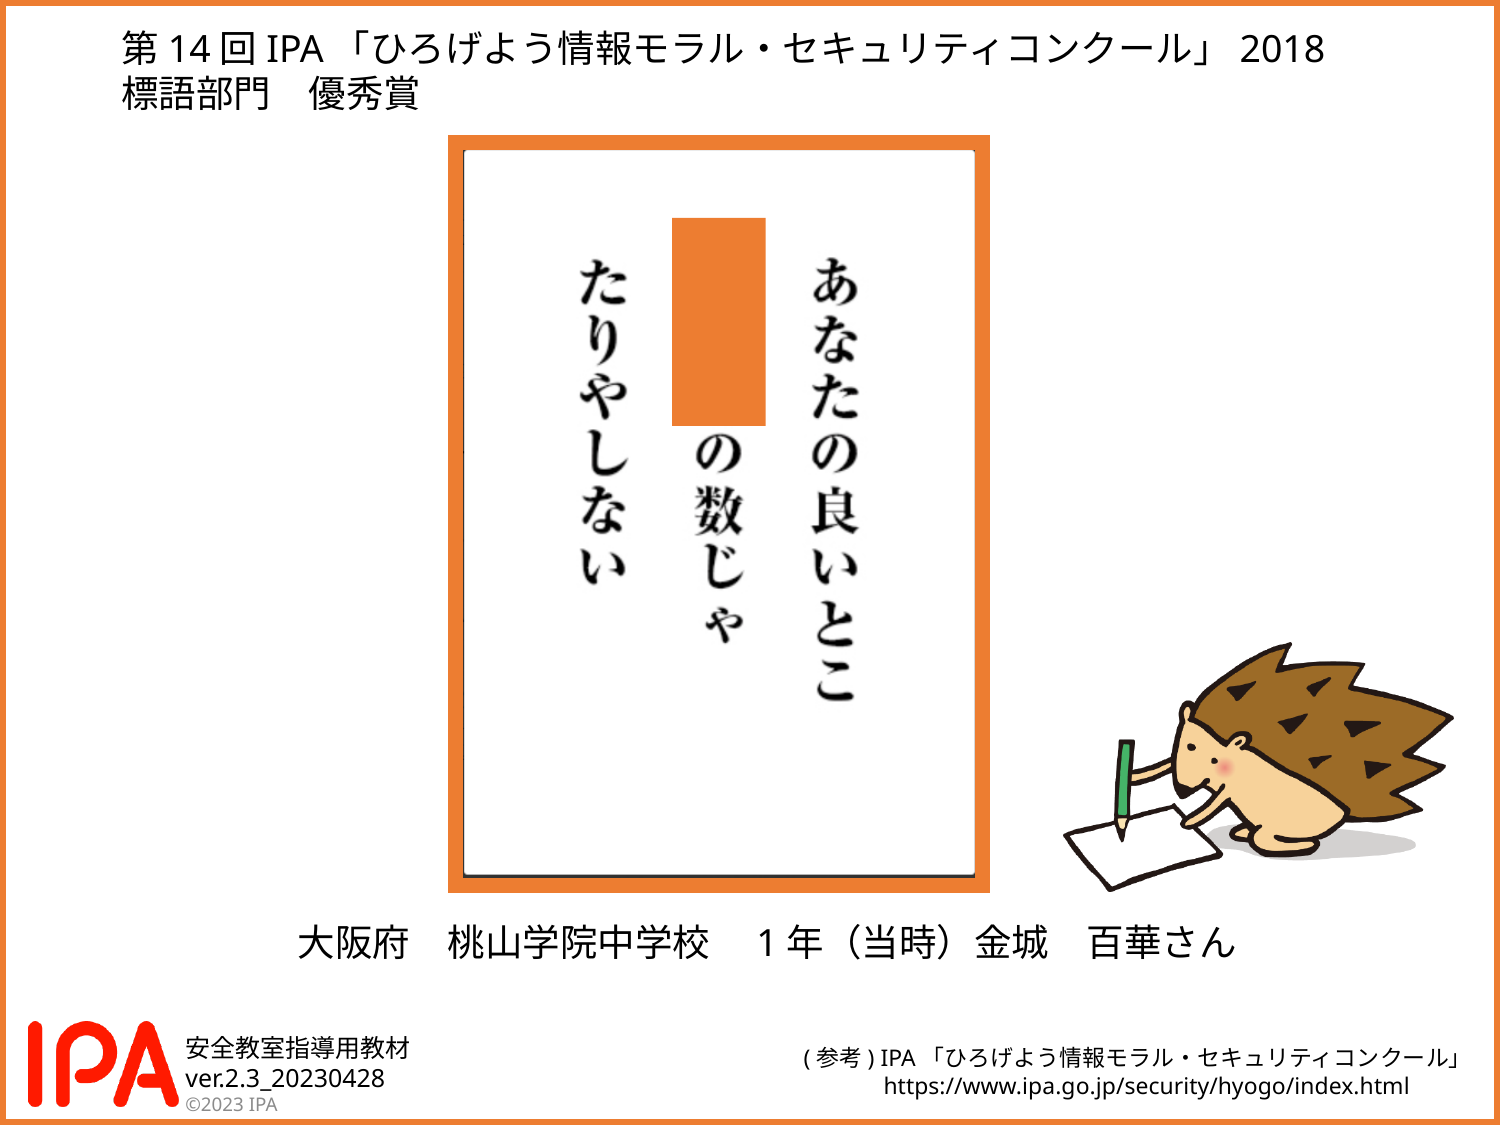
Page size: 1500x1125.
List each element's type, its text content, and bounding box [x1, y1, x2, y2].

text_box 大阪府 桃山学院中学校 1年（当時）金城 百華さん [282, 911, 1430, 972]
text_box (参考) IPA「ひろげよう情報モラル・セキュリティコンクール」 https://www.ipa.go.jp/security/hyogo/index.html [788, 1036, 1500, 1107]
picture [462, 149, 976, 878]
text_box 第14回IPA「ひろげよう情報モラル・セキュリティコンクール」2018 標語部門 優秀賞 [106, 17, 1357, 123]
picture [1063, 642, 1454, 892]
picture [28, 1021, 179, 1107]
